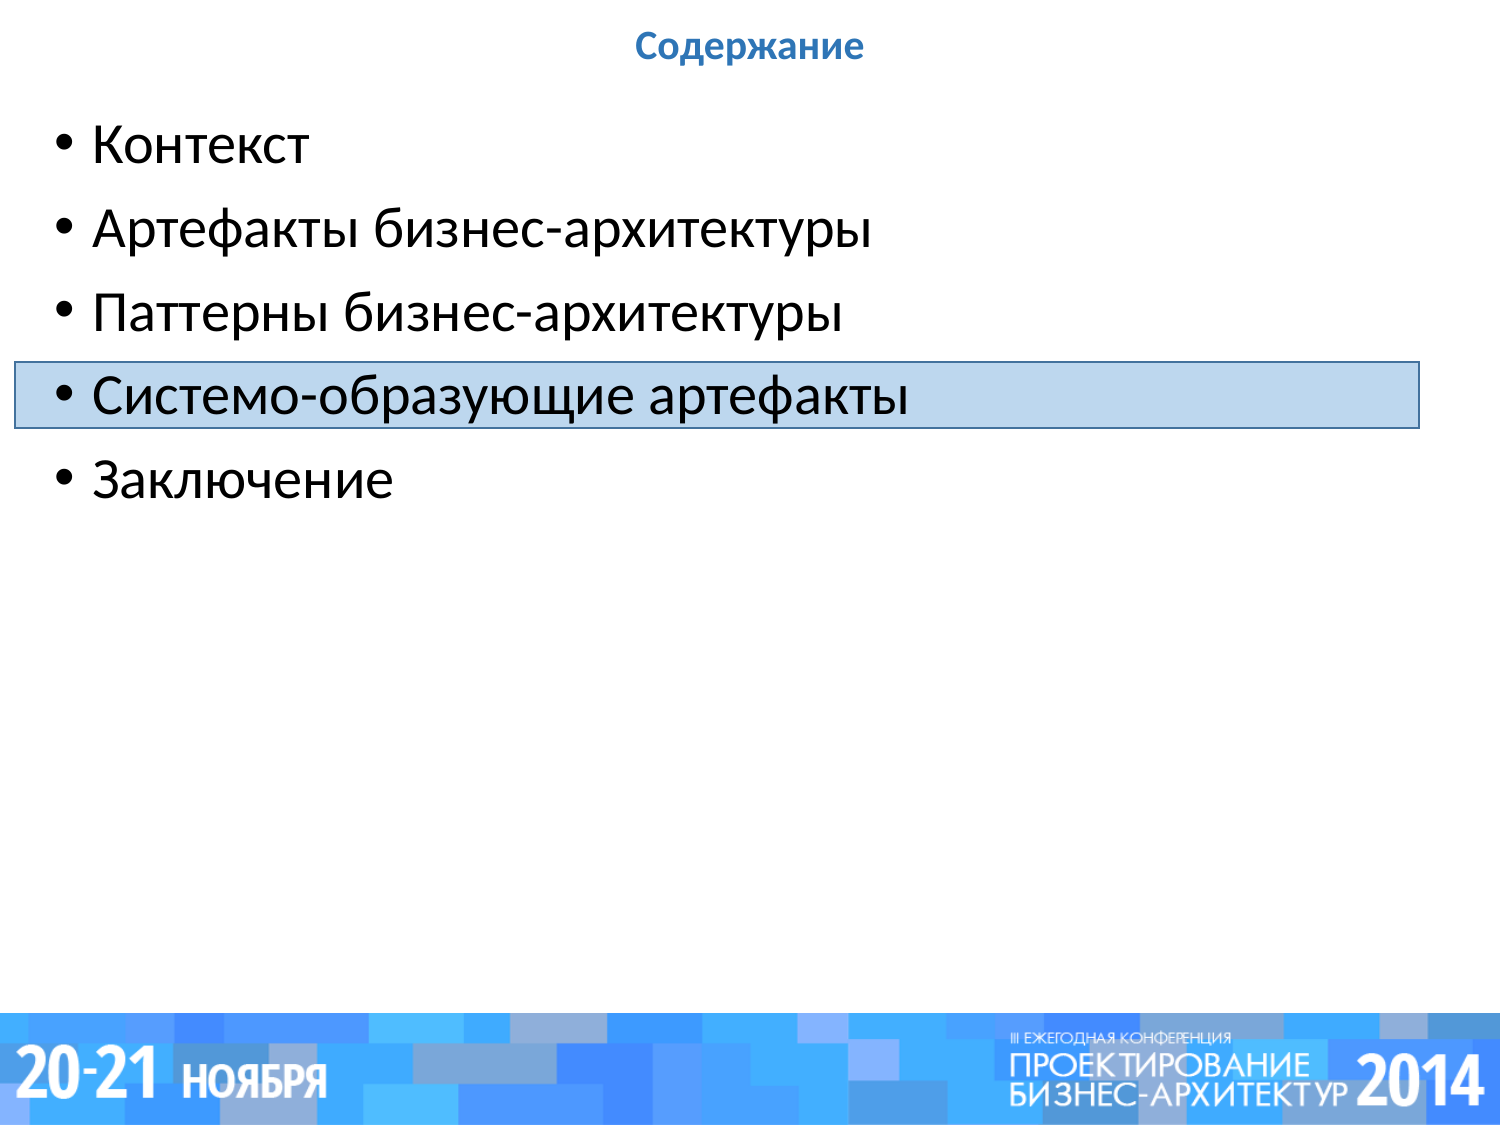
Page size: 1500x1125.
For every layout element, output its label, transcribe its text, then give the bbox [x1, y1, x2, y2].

picture [0, 1013, 1500, 1125]
title Содержание [103, 6, 1397, 89]
list Контекст Артефакты бизнес-архитектуры Паттерны бизнес-архитектуры Системо-образующие артефакты Заключение [39, 105, 1465, 1014]
text_box [14, 361, 39, 429]
